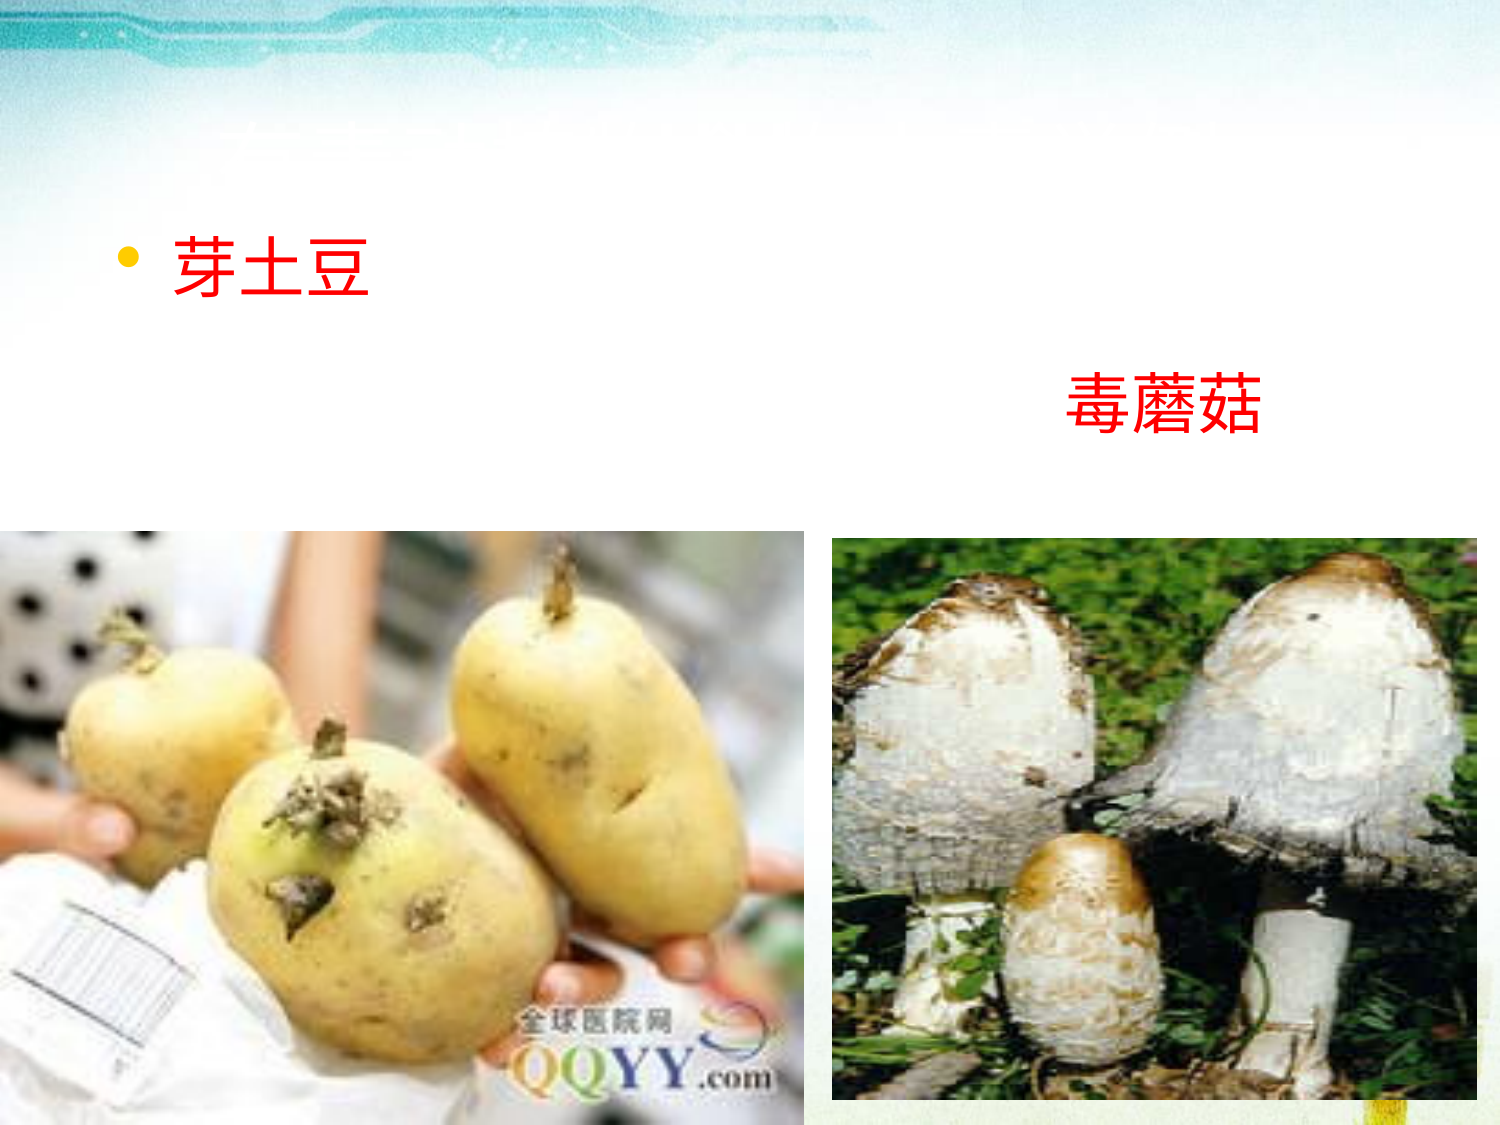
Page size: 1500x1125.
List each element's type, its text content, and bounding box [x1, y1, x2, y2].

list 毒蘑菇 [823, 167, 1486, 910]
picture [0, 0, 1500, 1125]
list 芽土豆 [100, 125, 763, 529]
title 有毒动植物食物中毒举例 [75, 47, 1425, 275]
